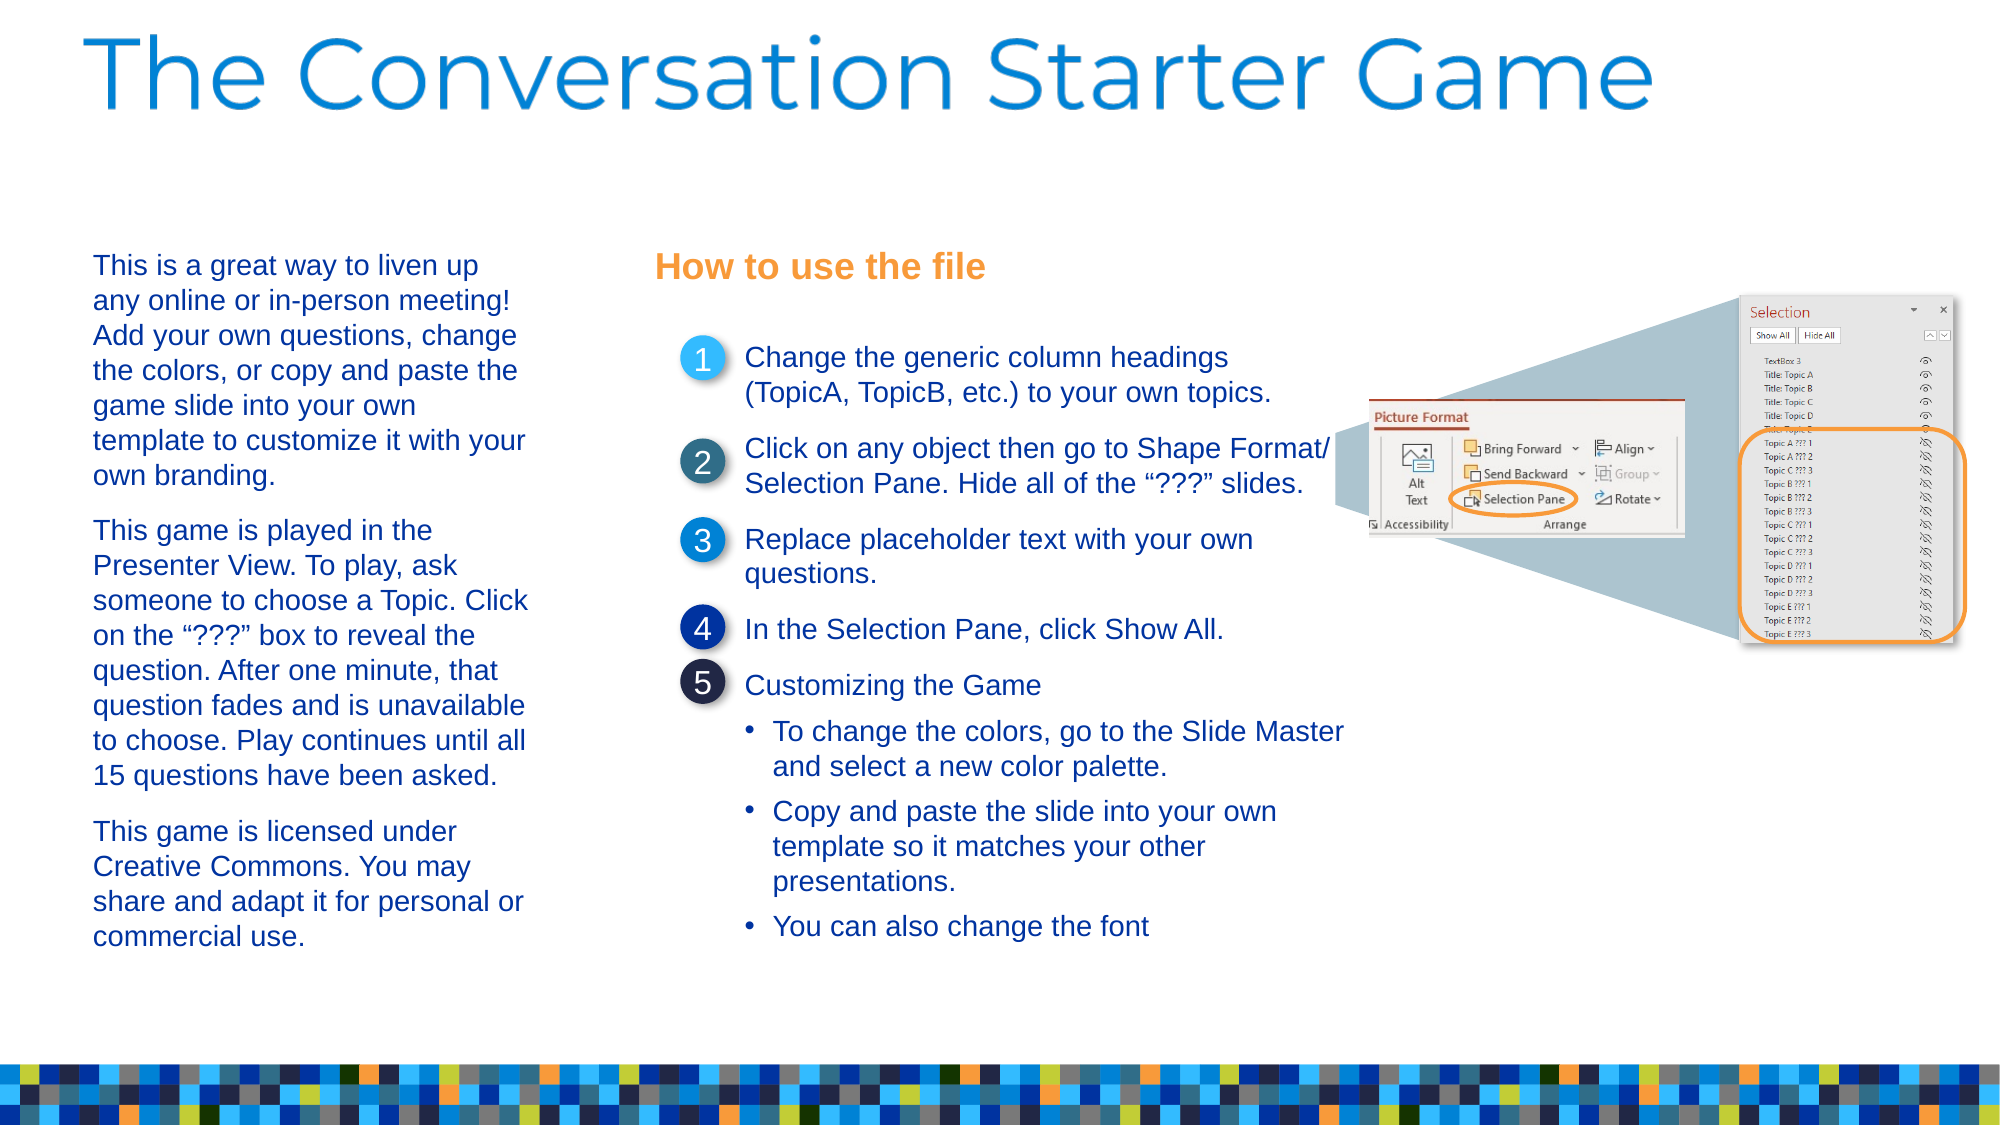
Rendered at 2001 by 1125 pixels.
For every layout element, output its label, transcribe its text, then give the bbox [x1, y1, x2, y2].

text_box Change the generic column headings (TopicA, TopicB, etc.) to your own topics. Click on any object then go to Shape Format/ Selection Pane. Hide all of the “???” slides. Replace placeholder text with your own questions. In the Selection Pane, click Show All. Customizing the Game To change the colors, go to the Slide Master and select a new color palette. Copy and paste the slide into your own template so it matches your other presentations. You can also change the font [729, 331, 1393, 950]
text_box 2 [678, 436, 728, 486]
picture [23, 0, 1870, 196]
text_box 5 [678, 656, 728, 706]
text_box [1335, 295, 1966, 643]
text_box 4 [678, 602, 728, 652]
text_box 1 [678, 333, 728, 383]
text_box 3 [678, 515, 728, 565]
text_box This is a great way to liven up any online or in-person meeting! Add your own questions, change the colors, or copy and paste the game slide into your own template to customize it with your own branding. This game is played in the Presenter View. To play, ask someone to choose a Topic. Click on the “???” box to reveal the question. After one minute, that question fades and is unavailable to choose. Play continues until all 15 questions have been asked. This game is licensed under Creative Commons. You may share and adapt it for personal or commercial use. [78, 238, 546, 960]
text_box How to use the file [639, 234, 1303, 295]
